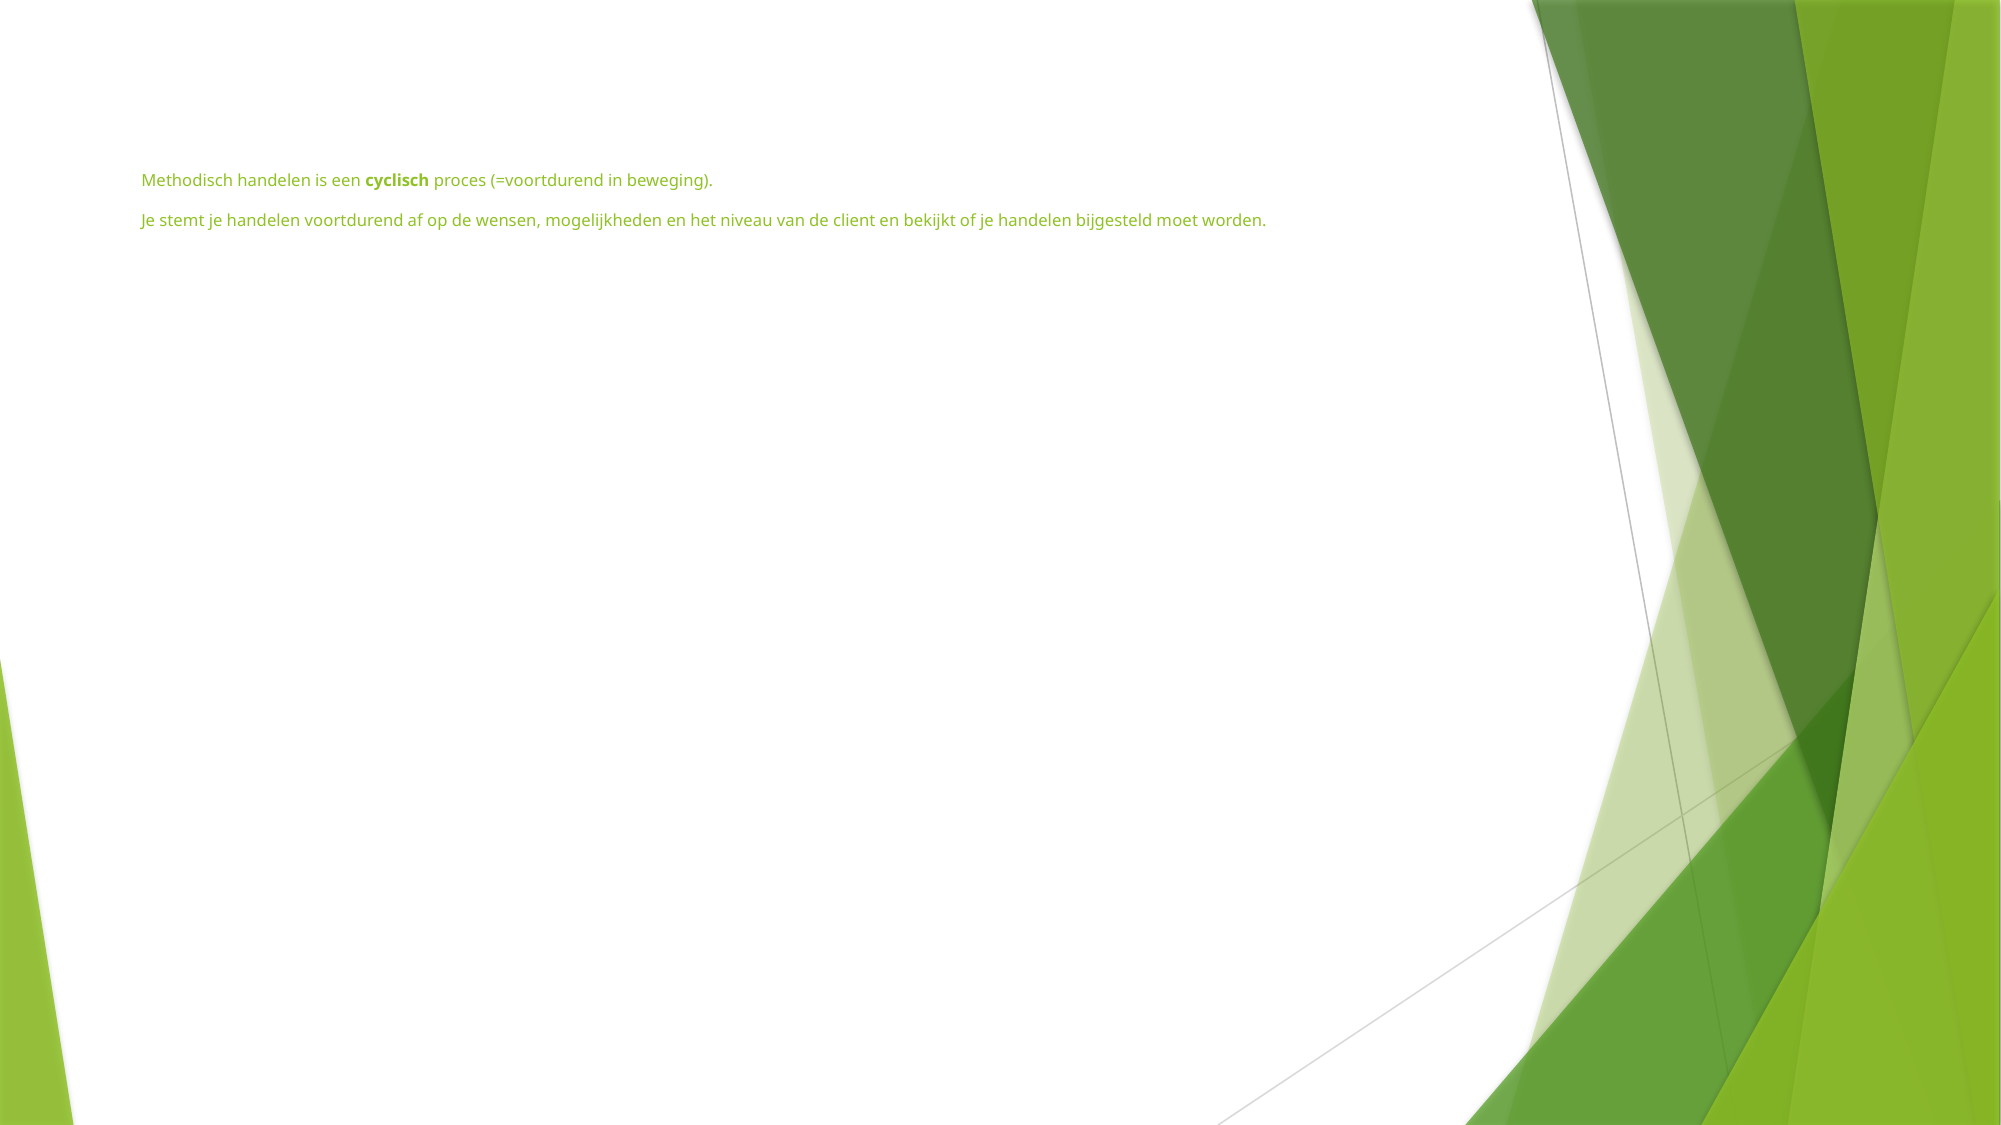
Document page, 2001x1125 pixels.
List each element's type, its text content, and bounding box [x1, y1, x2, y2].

title Methodisch handelen is een cyclisch proces (=voortdurend in beweging). Je stemt je handelen voortdurend af op de wensen, mogelijkheden en het niveau van de client en bekijkt of je handelen bijgesteld moet worden. [126, 142, 1607, 360]
